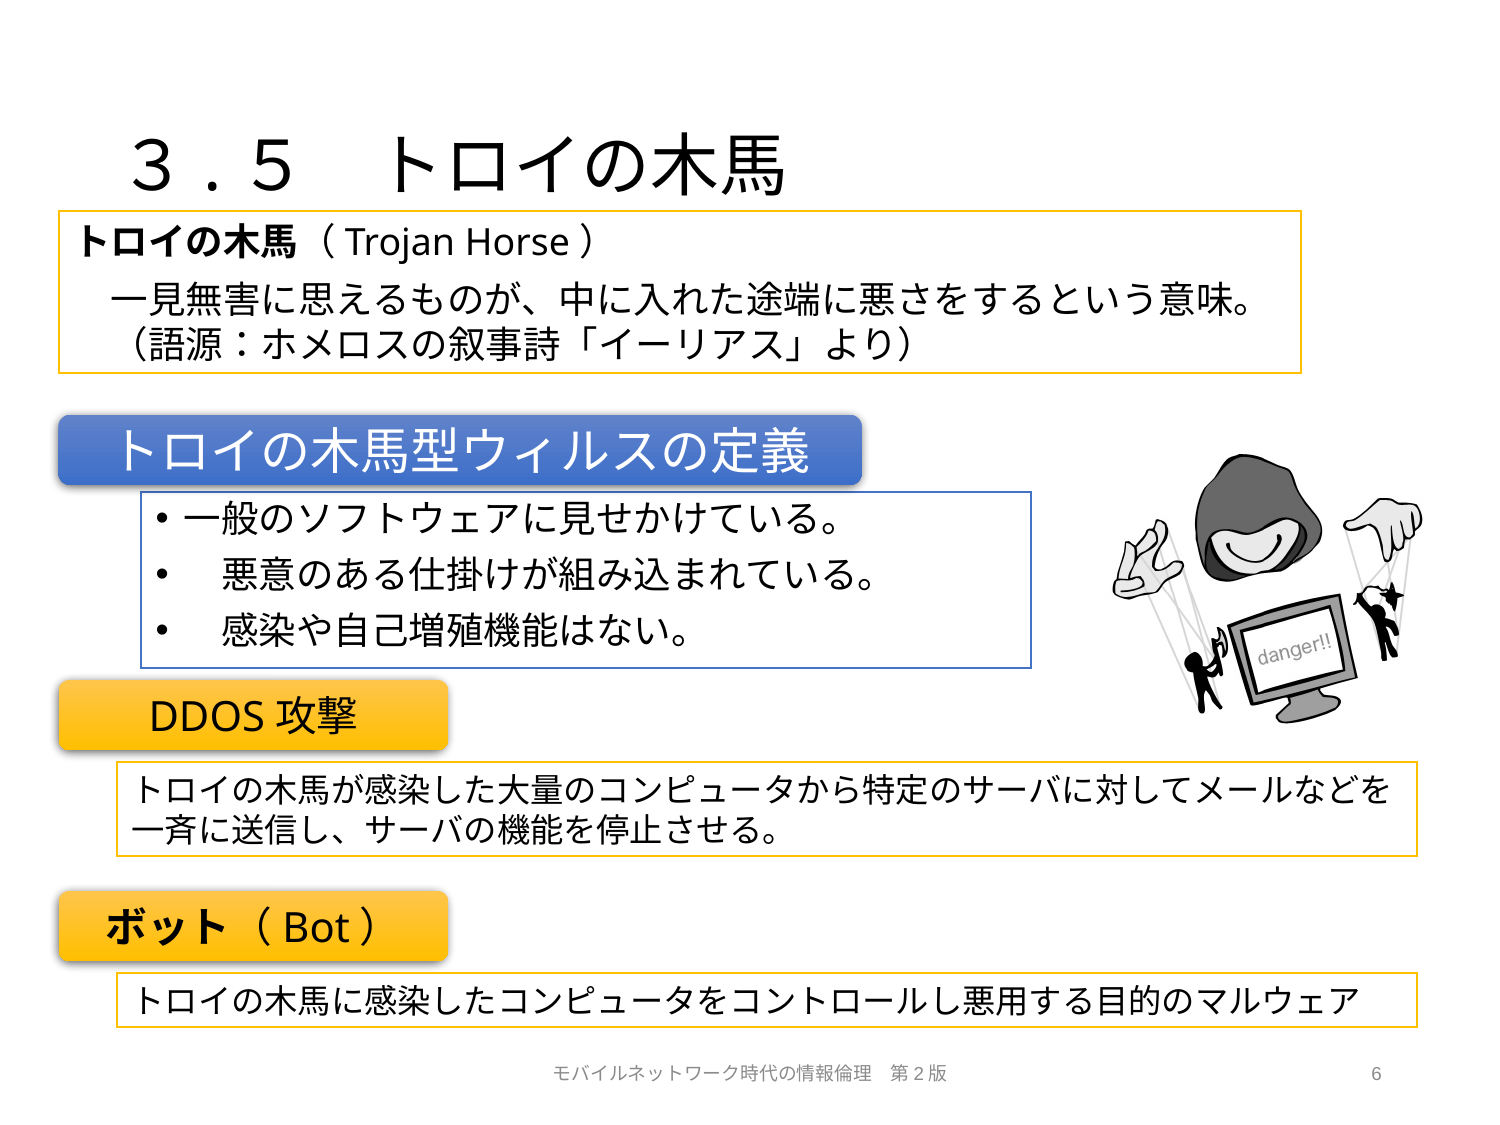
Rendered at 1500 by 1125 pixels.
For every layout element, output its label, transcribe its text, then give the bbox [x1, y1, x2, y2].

text_box トロイの木馬（Trojan Horse） 一見無害に思えるものが、中に入れた途端に悪さをするという意味。 （語源：ホメロスの叙事詩「イーリアス」より） [58, 210, 1302, 374]
text_box DDOS攻撃 [58, 679, 449, 751]
picture [1066, 410, 1462, 739]
title ３.５ トロイの木馬 [103, 59, 1397, 278]
footer モバイルネットワーク時代の情報倫理 第2版 [496, 1042, 1004, 1103]
text_box トロイの木馬が感染した大量のコンピュータから特定のサーバに対してメールなどを一斉に送信し、サーバの機能を停止させる。 [116, 761, 1418, 857]
slide_number 6 [1059, 1042, 1397, 1103]
list 一般のソフトウェアに見せかけている。 悪意のある仕掛けが組み込まれている。 感染や自己増殖機能はない。 [140, 491, 1032, 669]
text_box トロイの木馬型ウィルスの定義 [58, 414, 862, 485]
text_box ボット（Bot） [58, 890, 449, 962]
text_box トロイの木馬に感染したコンピュータをコントロールし悪用する目的のマルウェア [116, 972, 1418, 1028]
